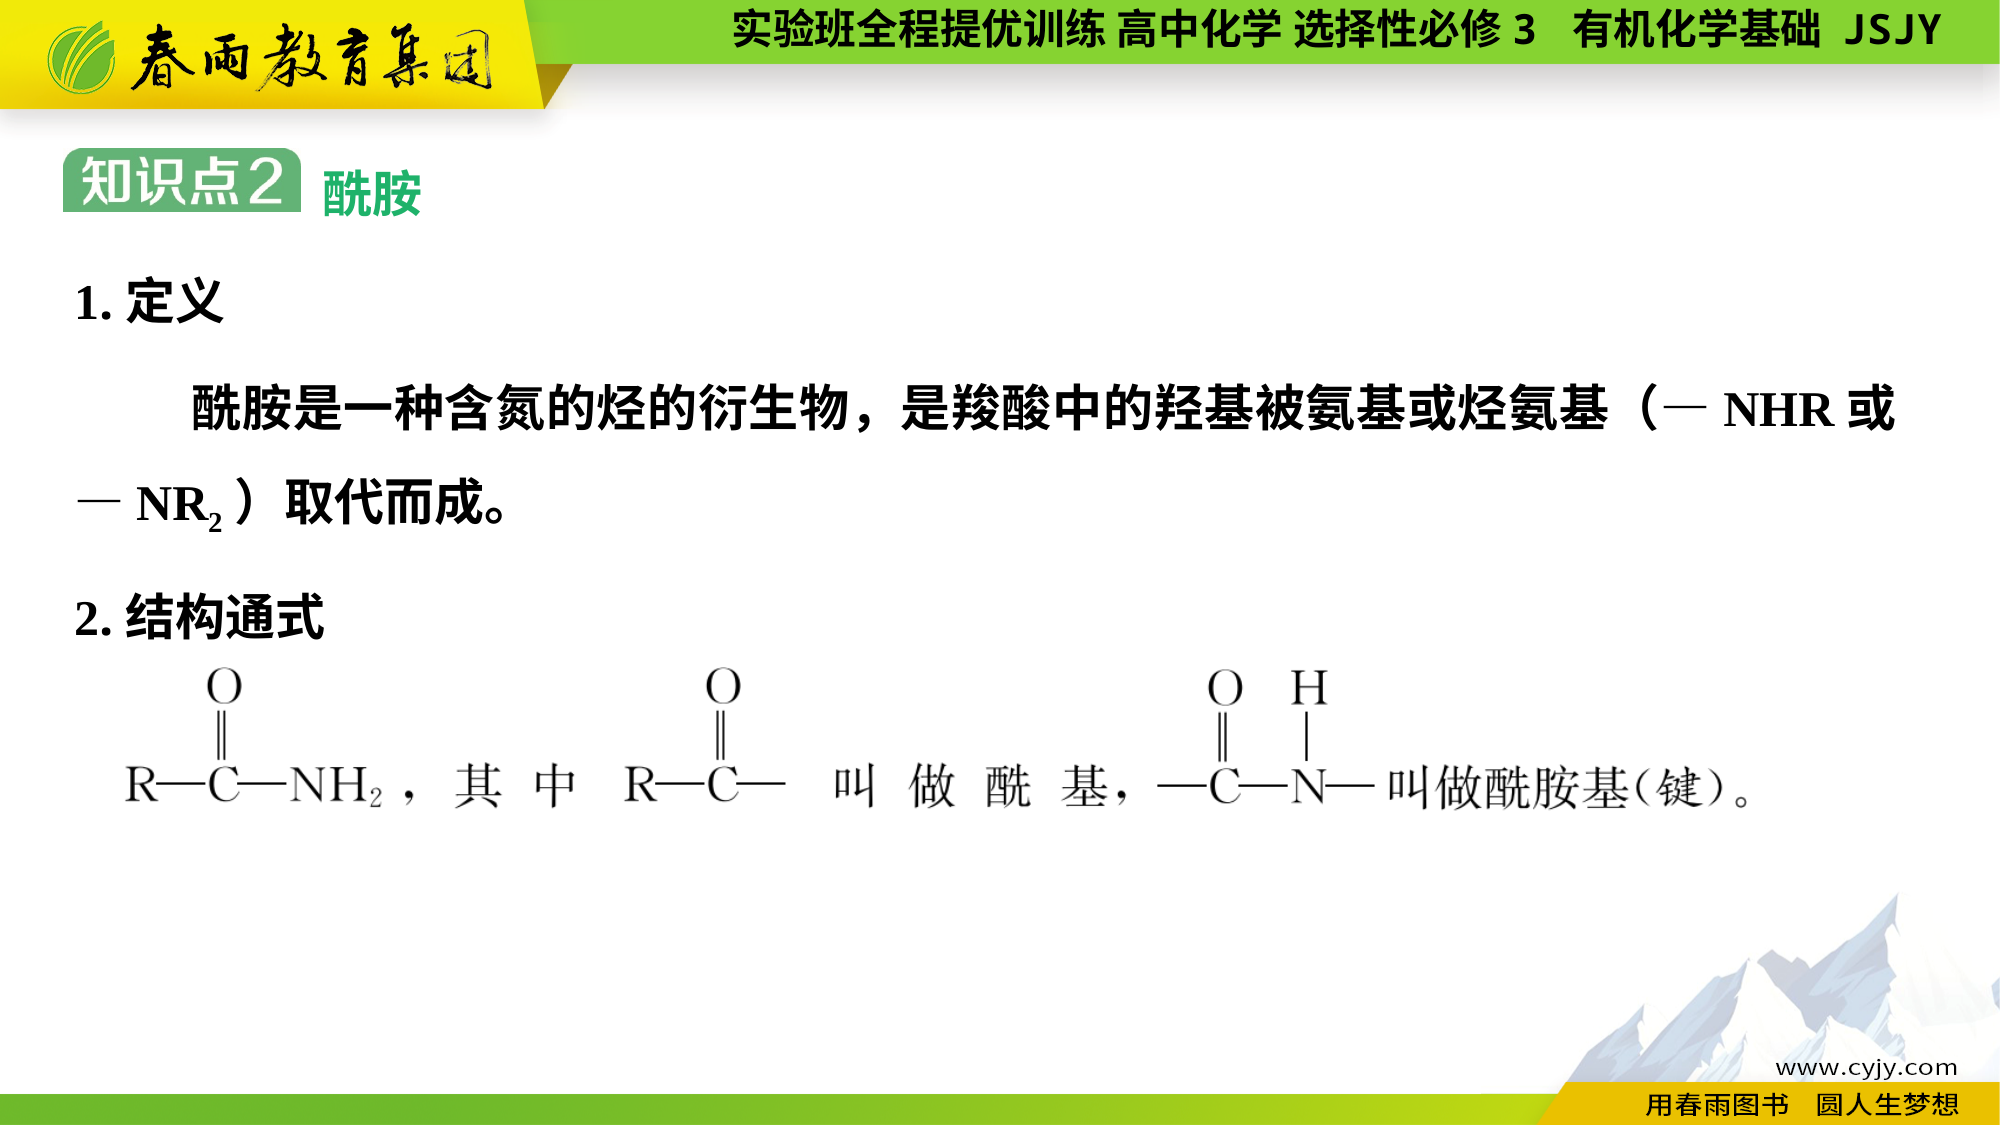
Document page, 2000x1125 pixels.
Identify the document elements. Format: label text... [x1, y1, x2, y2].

picture [0, 0, 2000, 1125]
list 酰胺 1.定义 酰胺是一种含氮的烃的衍生物，是羧酸中的羟基被氨基或烃氨基（—NHR或—NR2）取代而成。 2.结构通式 [59, 125, 1912, 646]
